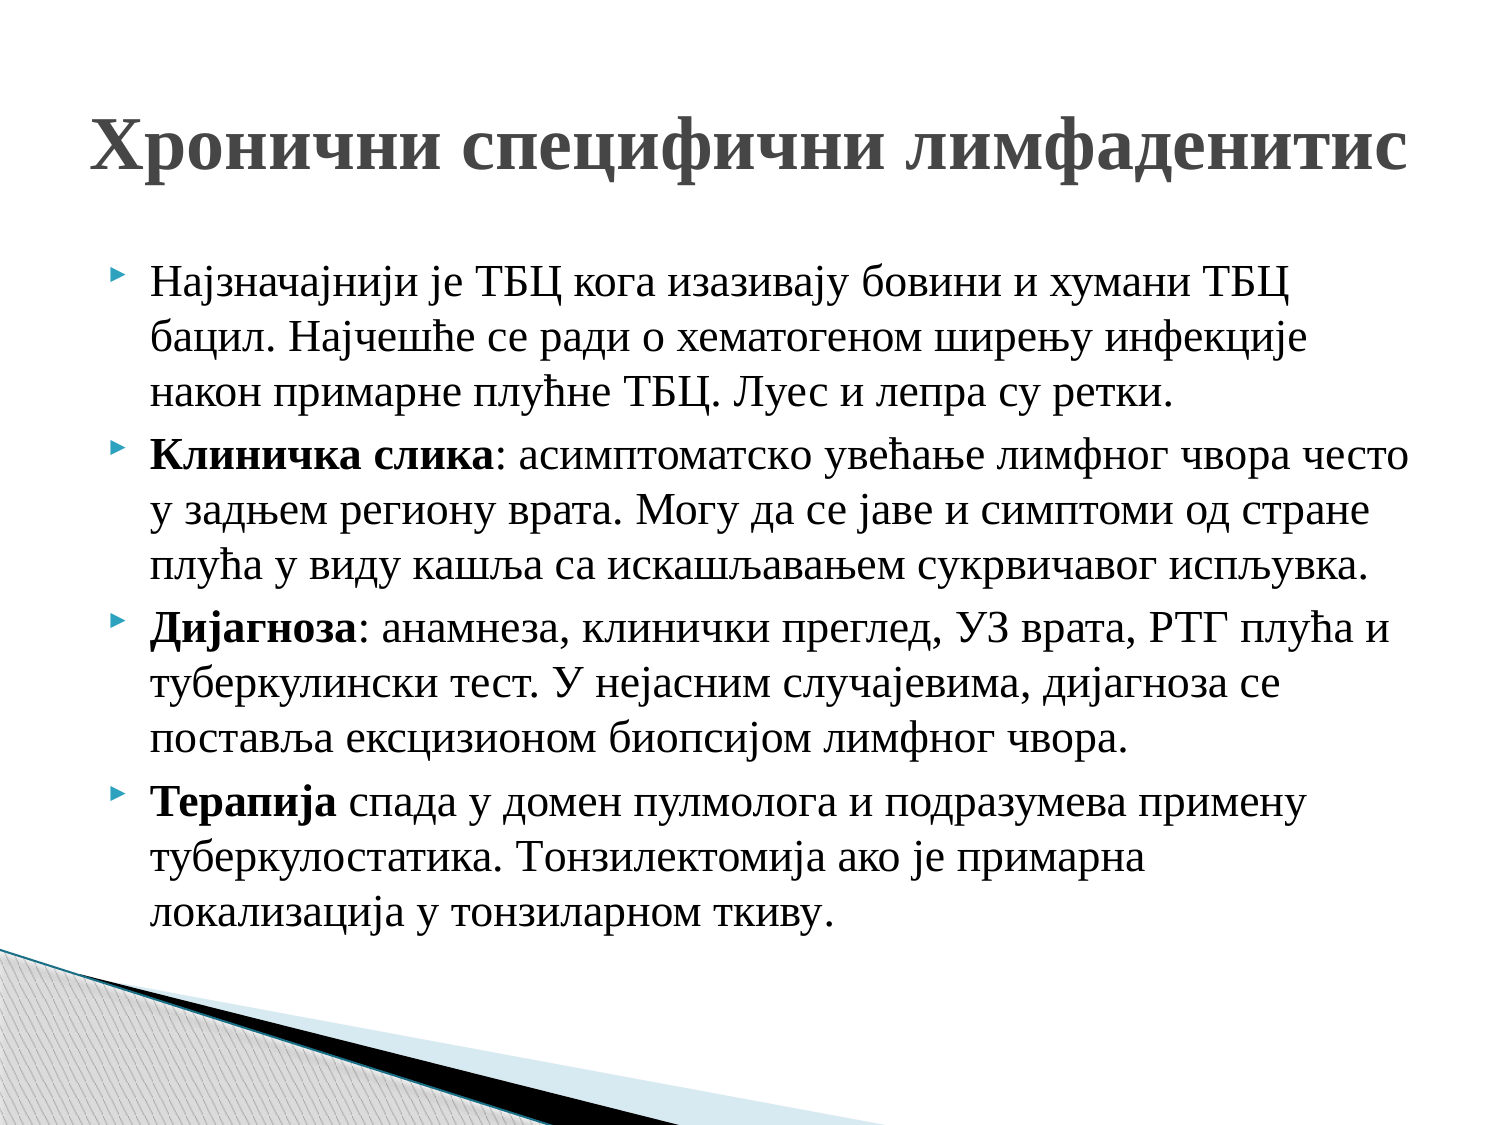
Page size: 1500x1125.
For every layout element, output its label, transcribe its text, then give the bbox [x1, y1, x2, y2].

list Најзначајнији је ТБЦ кога изазивају бовини и хумани ТБЦ бацил. Најчешће се ради о хематогеном ширењу инфекције након примарне плућне ТБЦ. Луес и лепра су ретки. Клиничка слика: асимптоматско увећање лимфног чвора често у задњем региону врата. Могу да се јаве и симптоми од стране плућа у виду кашља са искашљавањем сукрвичавог испљувка. Дијагноза: анамнеза, клинички преглед, УЗ врата, РТГ плућа и туберкулински тест. У нејасним случајевима, дијагноза се поставља ексцизионом биопсијом лимфног чвора. Терапија спада у домен пулмолога и подразумева примену туберкулостатика. Тонзилектомија ако је примарна локализација у тонзиларном ткиву. [74, 242, 1426, 986]
title Хронични специфични лимфаденитис [75, 45, 1425, 233]
